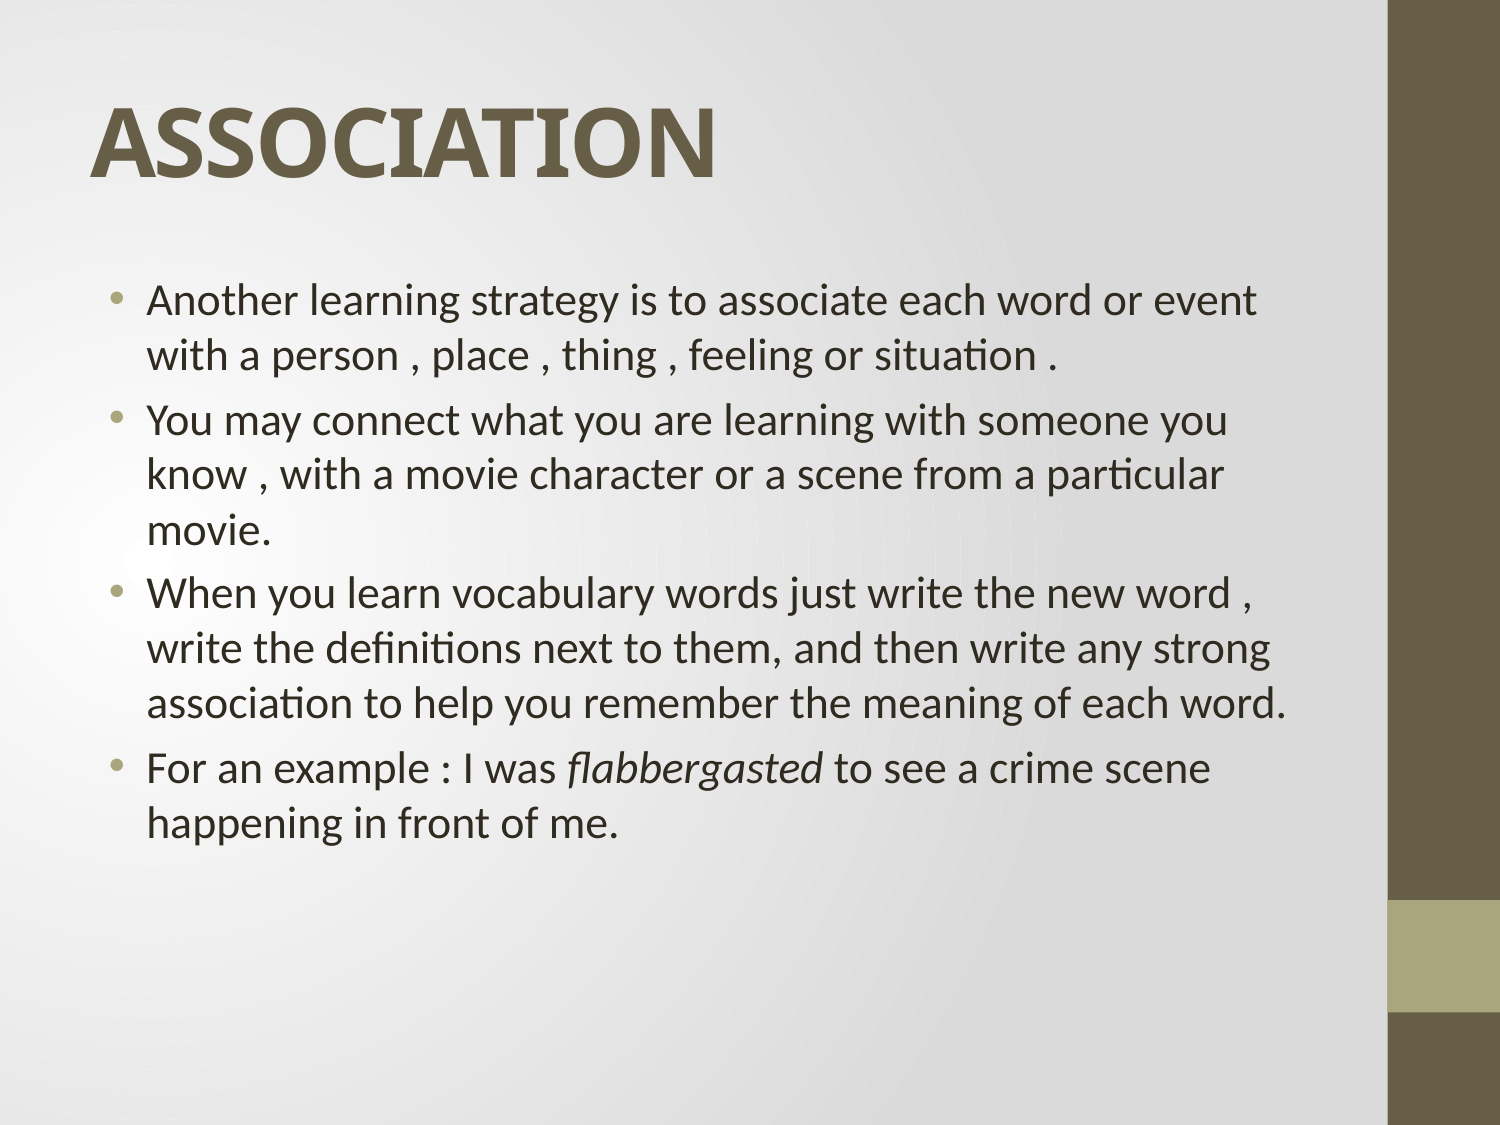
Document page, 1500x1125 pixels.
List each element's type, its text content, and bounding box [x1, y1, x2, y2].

list Another learning strategy is to associate each word or event with a person , place , thing , feeling or situation . You may connect what you are learning with someone you know , with a movie character or a scene from a particular movie. When you learn vocabulary words just write the new word , write the definitions next to them, and then write any strong association to help you remember the meaning of each word. For an example : I was flabbergasted to see a crime scene happening in front of me. [75, 262, 1325, 1050]
title ASSOCIATION [75, 45, 1325, 233]
